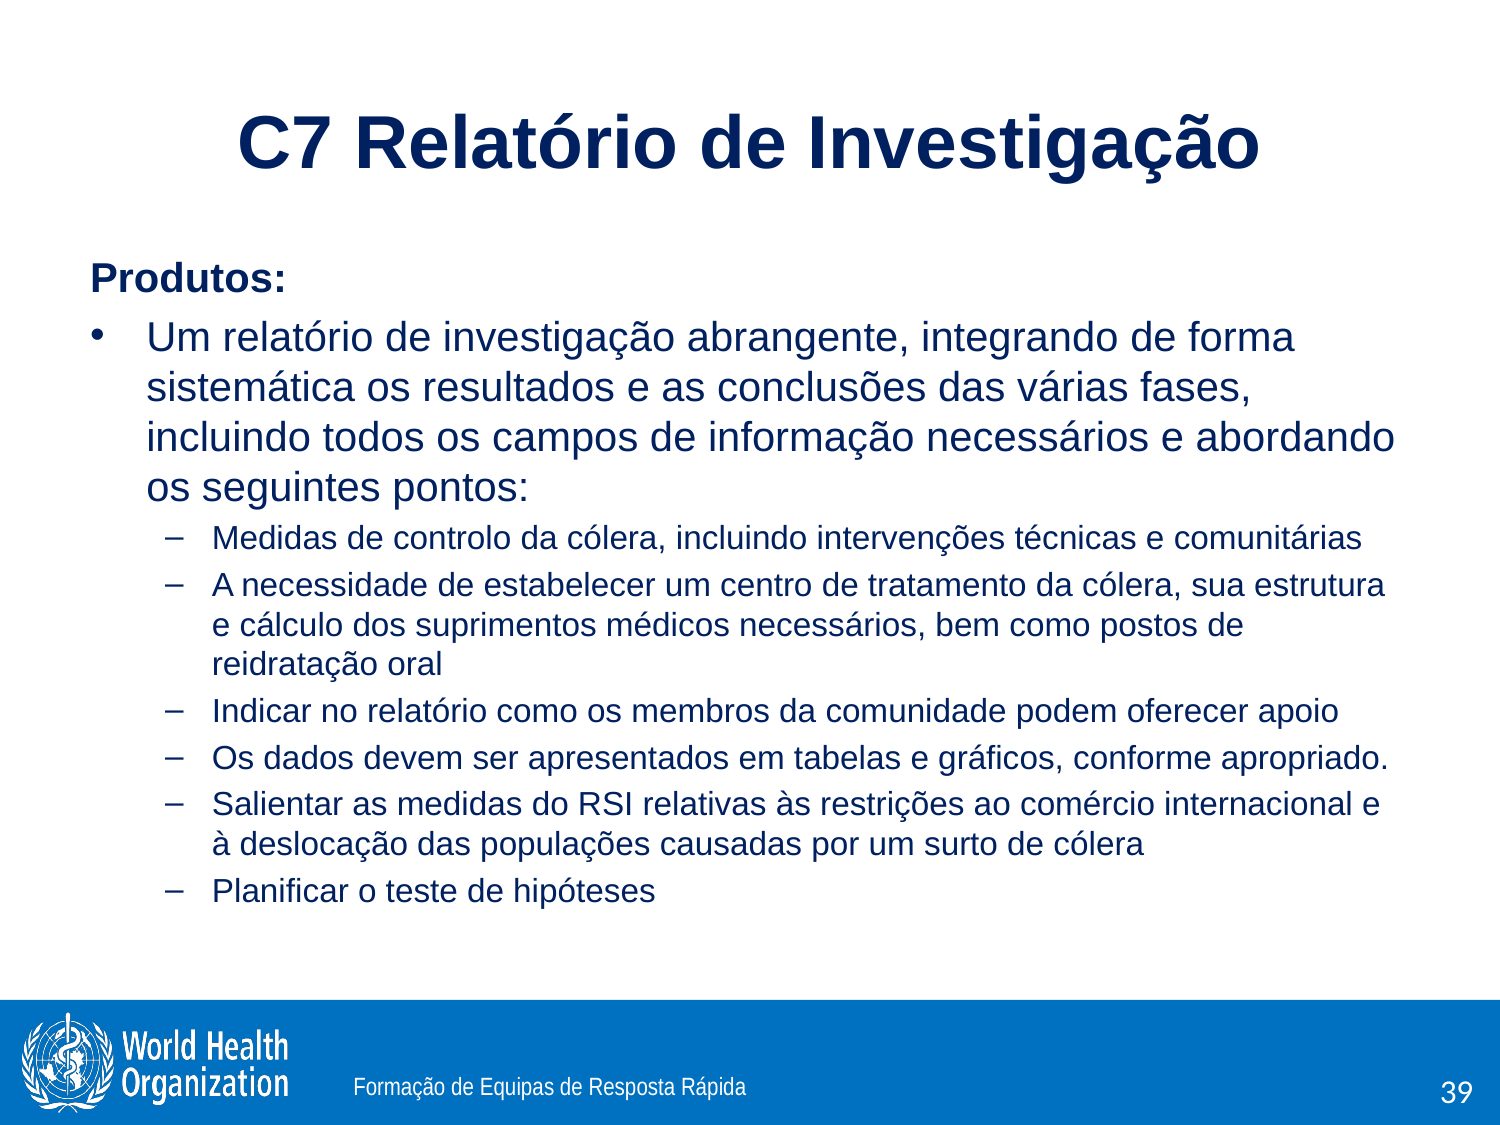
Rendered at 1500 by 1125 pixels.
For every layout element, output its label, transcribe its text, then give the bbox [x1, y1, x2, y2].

list Produtos: Um relatório de investigação abrangente, integrando de forma sistemática os resultados e as conclusões das várias fases, incluindo todos os campos de informação necessários e abordando os seguintes pontos: Medidas de controlo da cólera, incluindo intervenções técnicas e comunitárias A necessidade de estabelecer um centro de tratamento da cólera, sua estrutura e cálculo dos suprimentos médicos necessários, bem como postos de reidratação oral Indicar no relatório como os membros da comunidade podem oferecer apoio Os dados devem ser apresentados em tabelas e gráficos, conforme apropriado. Salientar as medidas do RSI relativas às restrições ao comércio internacional e à deslocação das populações causadas por um surto de cólera Planificar o teste de hipóteses [75, 243, 1425, 986]
title C7 Relatório de Investigação [75, 45, 1425, 233]
picture [21, 1012, 288, 1113]
